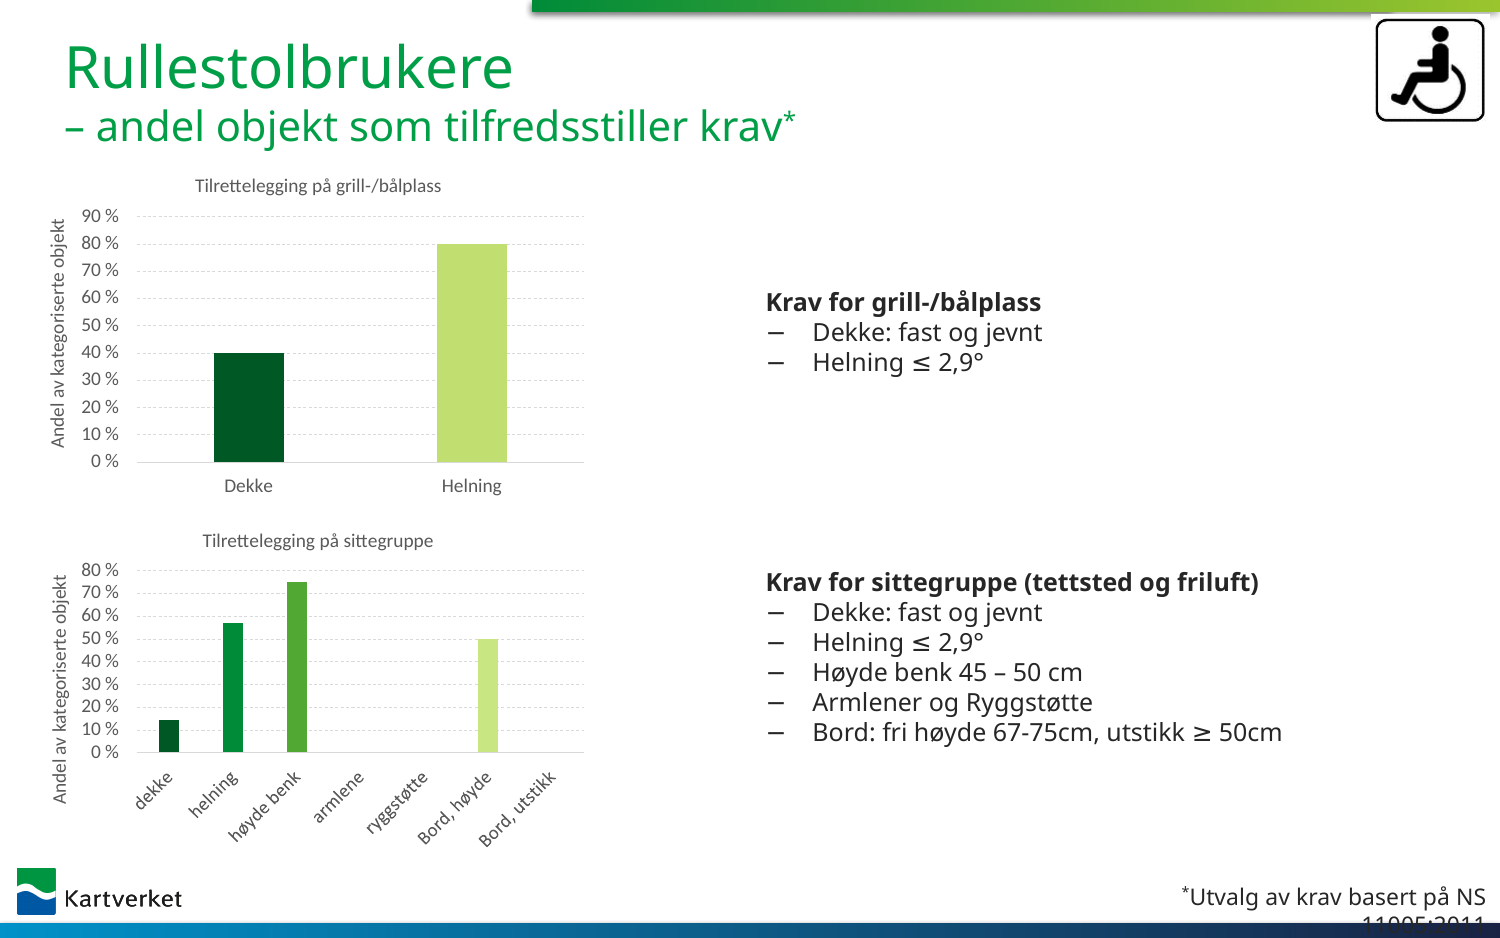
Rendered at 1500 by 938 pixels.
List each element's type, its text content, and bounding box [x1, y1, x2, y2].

picture [41, 166, 595, 505]
text_box Krav for grill-/bålplass Dekke: fast og jevnt Helning ≤ 2,9° [750, 279, 1452, 384]
text_box Rullestolbrukere – andel objekt som tilfredsstiller krav* [49, 14, 1431, 158]
picture [1371, 13, 1491, 127]
picture [41, 520, 595, 859]
text_box Krav for sittegruppe (tettsted og friluft) Dekke: fast og jevnt Helning ≤ 2,9° Høyde benk 45 – 50 cm Armlener og Ryggstøtte Bord: fri høyde 67-75cm, utstikk ≥ 50cm [750, 559, 1500, 754]
text_box *Utvalg av krav basert på NS 11005:2011 [1068, 873, 1500, 938]
